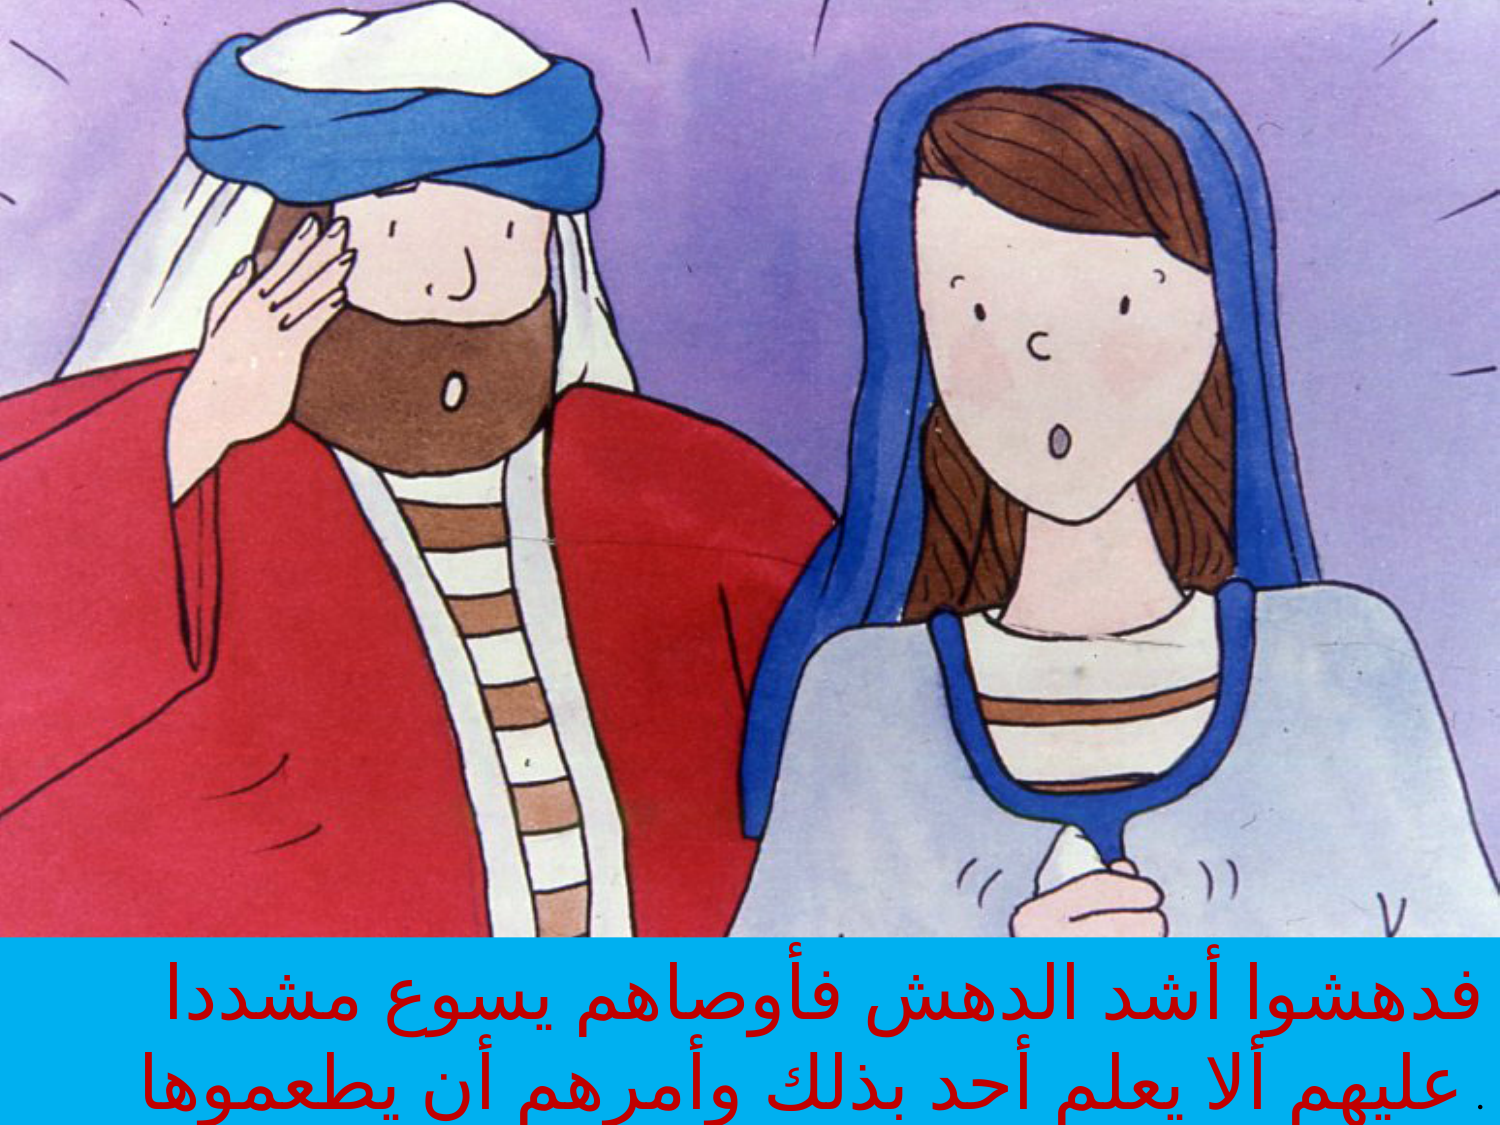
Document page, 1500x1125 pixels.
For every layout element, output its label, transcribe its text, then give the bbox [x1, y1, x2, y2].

picture [0, 0, 1500, 937]
text_box فدهشوا أشد الدهش فأوصاهم يسوع مشددا عليهم ألا يعلم أحد بذلك وأمرهم أن يطعموها . [0, 946, 1500, 1125]
